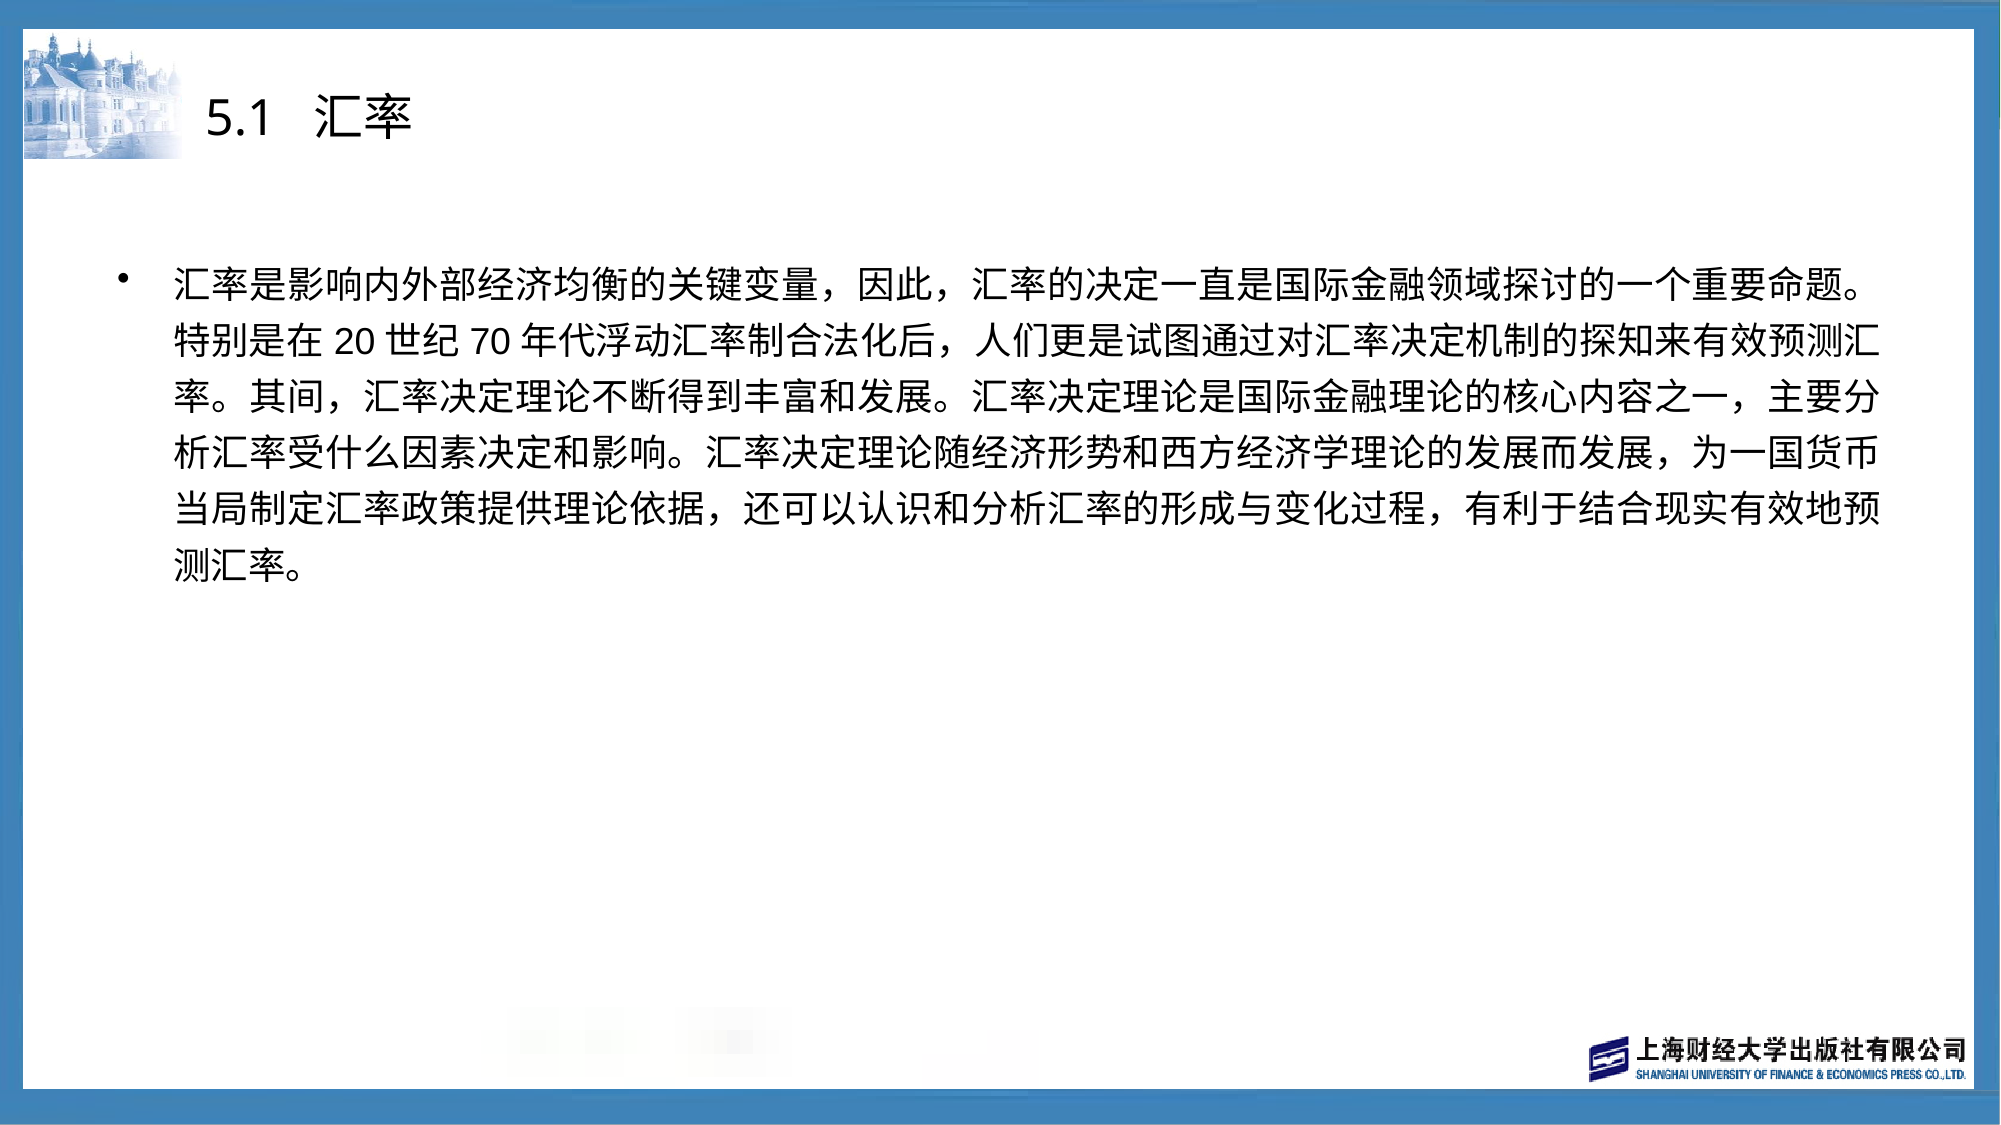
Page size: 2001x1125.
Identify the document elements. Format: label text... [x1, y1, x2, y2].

list 汇率是影响内外部经济均衡的关键变量，因此，汇率的决定一直是国际金融领域探讨的一个重要命题。特别是在20世纪70年代浮动汇率制合法化后，人们更是试图通过对汇率决定机制的探知来有效预测汇率。其间，汇率决定理论不断得到丰富和发展。汇率决定理论是国际金融理论的核心内容之一，主要分析汇率受什么因素决定和影响。汇率决定理论随经济形势和西方经济学理论的发展而发展，为一国货币当局制定汇率政策提供理论依据，还可以认识和分析汇率的形成与变化过程，有利于结合现实有效地预测汇率。 [102, 241, 1898, 1065]
picture [0, 0, 2001, 1125]
title 5.1 汇率 [190, 64, 1547, 168]
